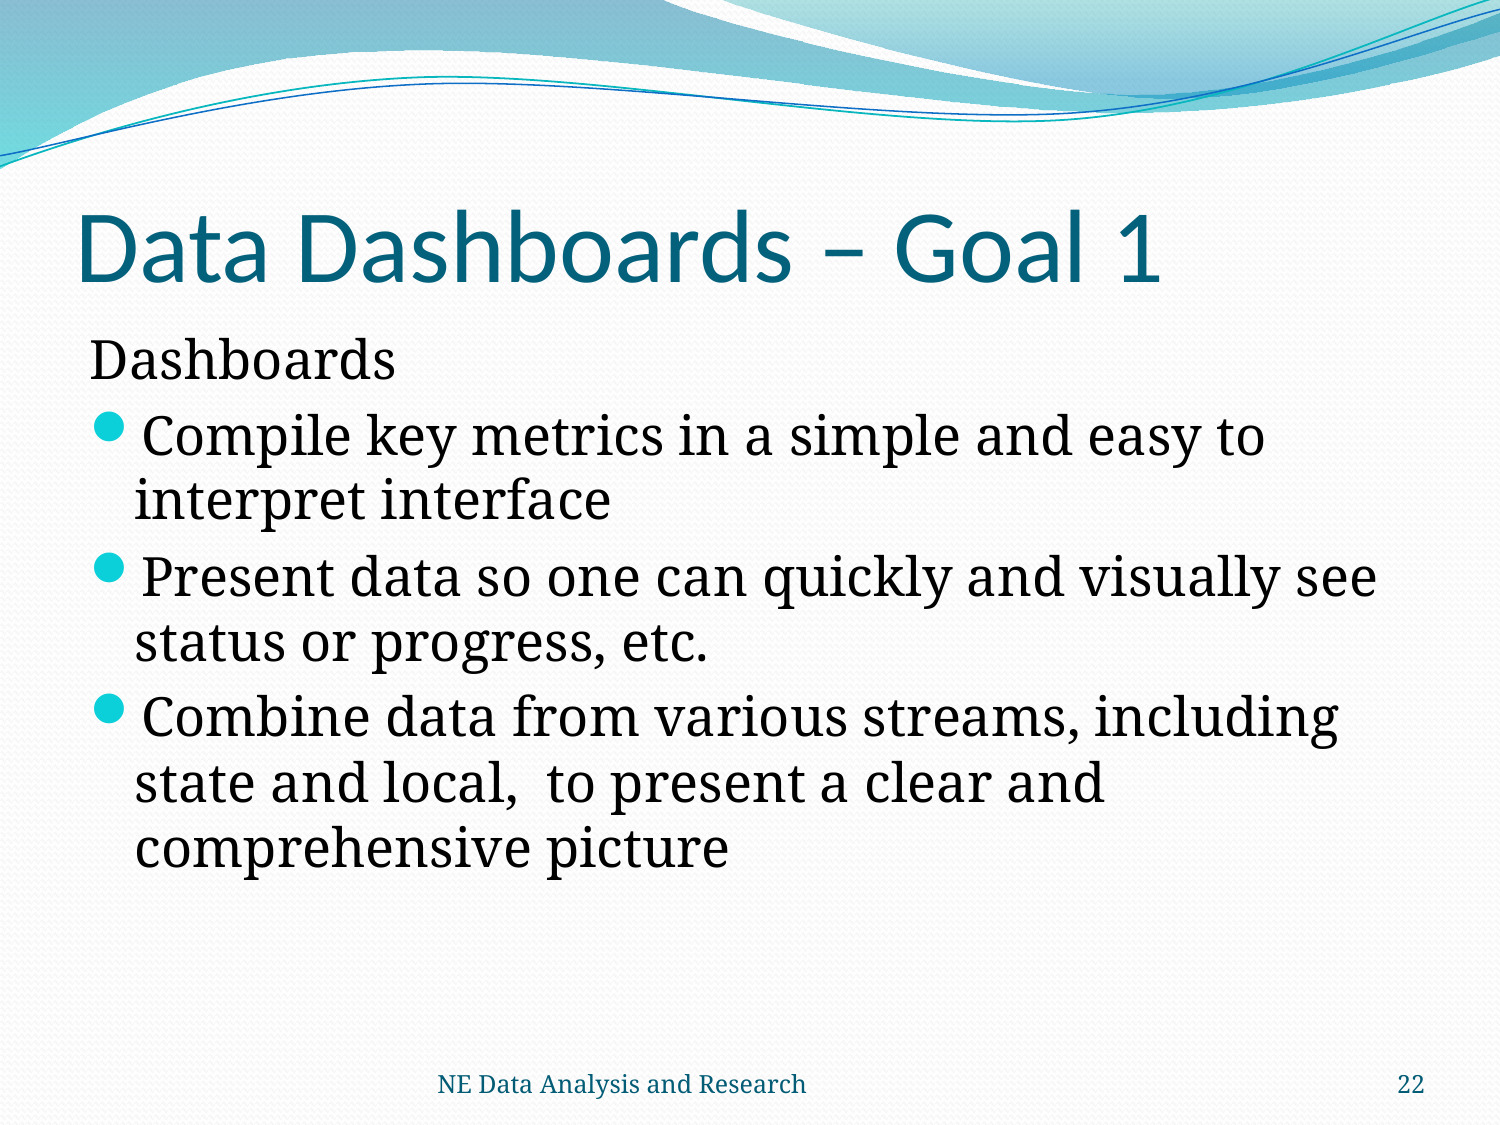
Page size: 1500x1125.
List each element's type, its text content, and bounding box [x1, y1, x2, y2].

title Data Dashboards – Goal 1 [75, 115, 1425, 303]
list Dashboards Compile key metrics in a simple and easy to interpret interface Present data so one can quickly and visually see status or progress, etc. Combine data from various streams, including state and local, to present a clear and comprehensive picture [75, 317, 1425, 1038]
slide_number 22 [1299, 1042, 1425, 1103]
footer NE Data Analysis and Research [437, 1042, 988, 1103]
